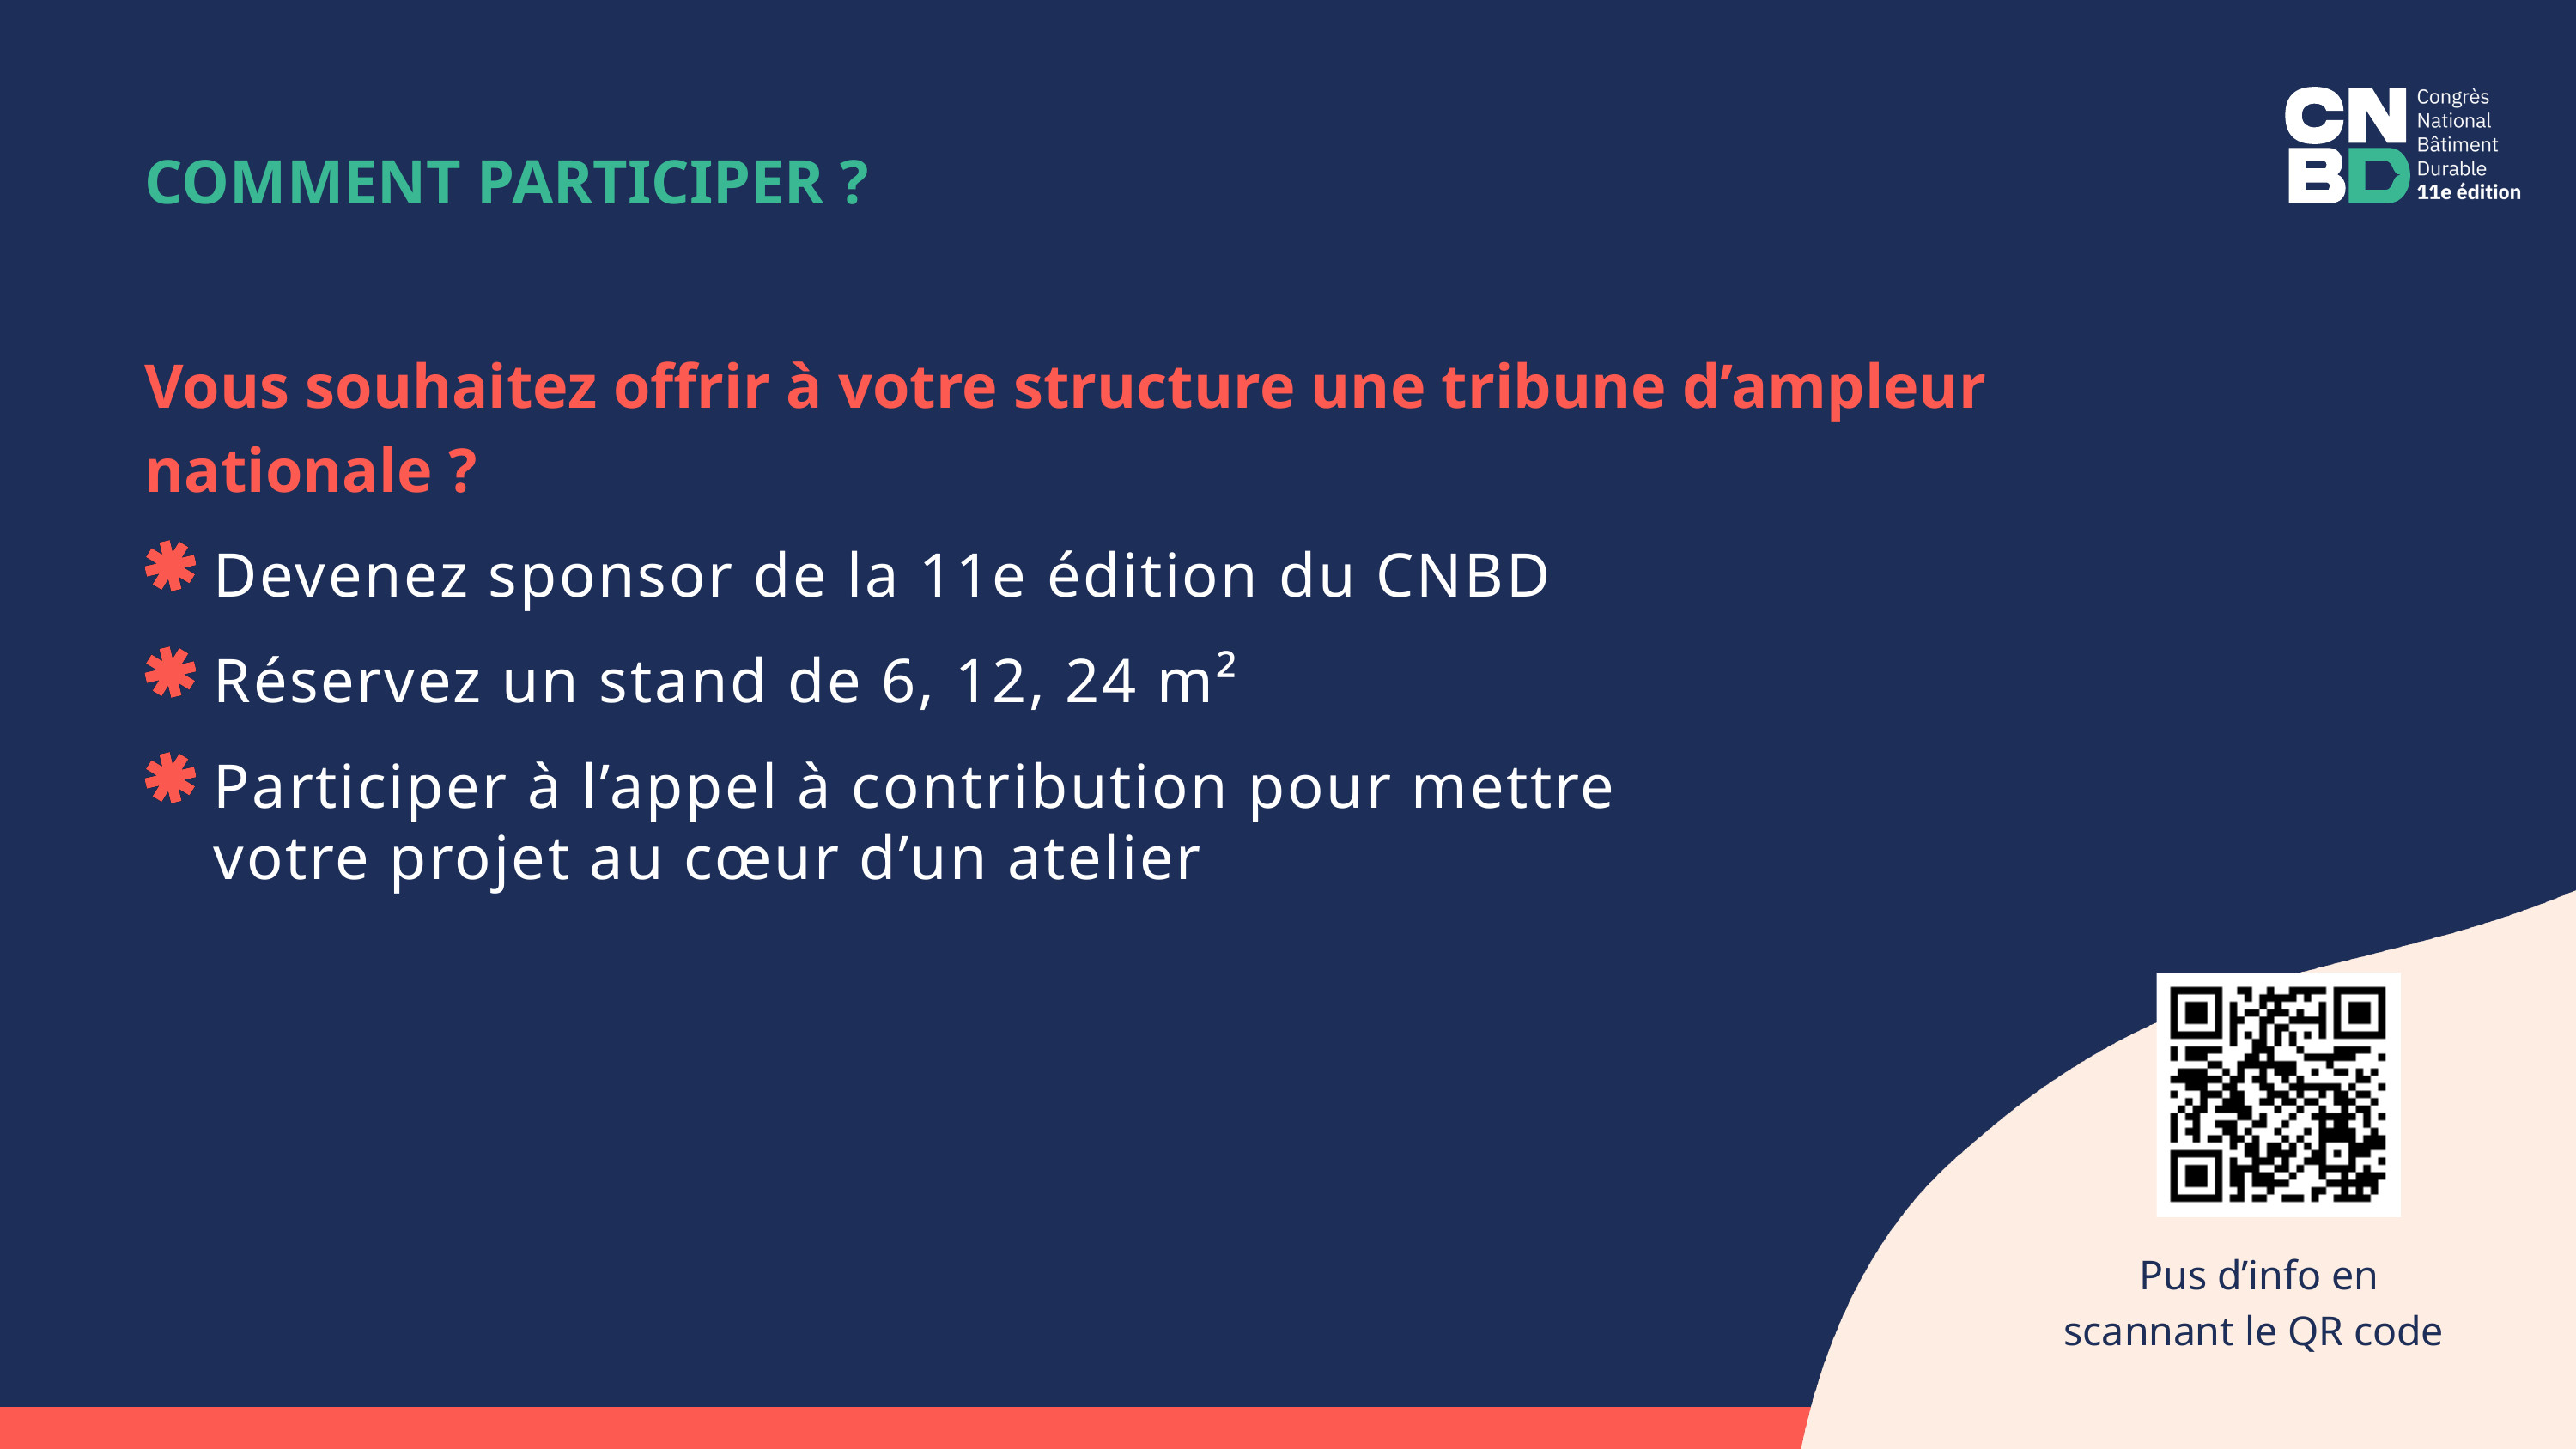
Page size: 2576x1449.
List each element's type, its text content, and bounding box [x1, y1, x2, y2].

text_box COMMENT PARTICIPER ? [144, 131, 2040, 216]
text_box Participer à l’appel à contribution pour mettre votre projet au cœur d’un atelier [213, 749, 1769, 892]
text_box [0, 1406, 2576, 1449]
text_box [2262, 64, 2524, 226]
text_box Vous souhaitez offrir à votre structure une tribune d’ampleur nationale ? [144, 336, 2040, 505]
text_box Réservez un stand de 6, 12, 24 m² [213, 644, 2020, 716]
text_box Devenez sponsor de la 11e édition du CNBD [213, 537, 2020, 609]
text_box Pus d’info en scannant le QR code [2050, 1241, 2467, 1354]
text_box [2156, 973, 2402, 1217]
text_box [1756, 502, 2576, 1404]
text_box [144, 540, 197, 591]
text_box [144, 752, 197, 803]
text_box [144, 646, 197, 698]
